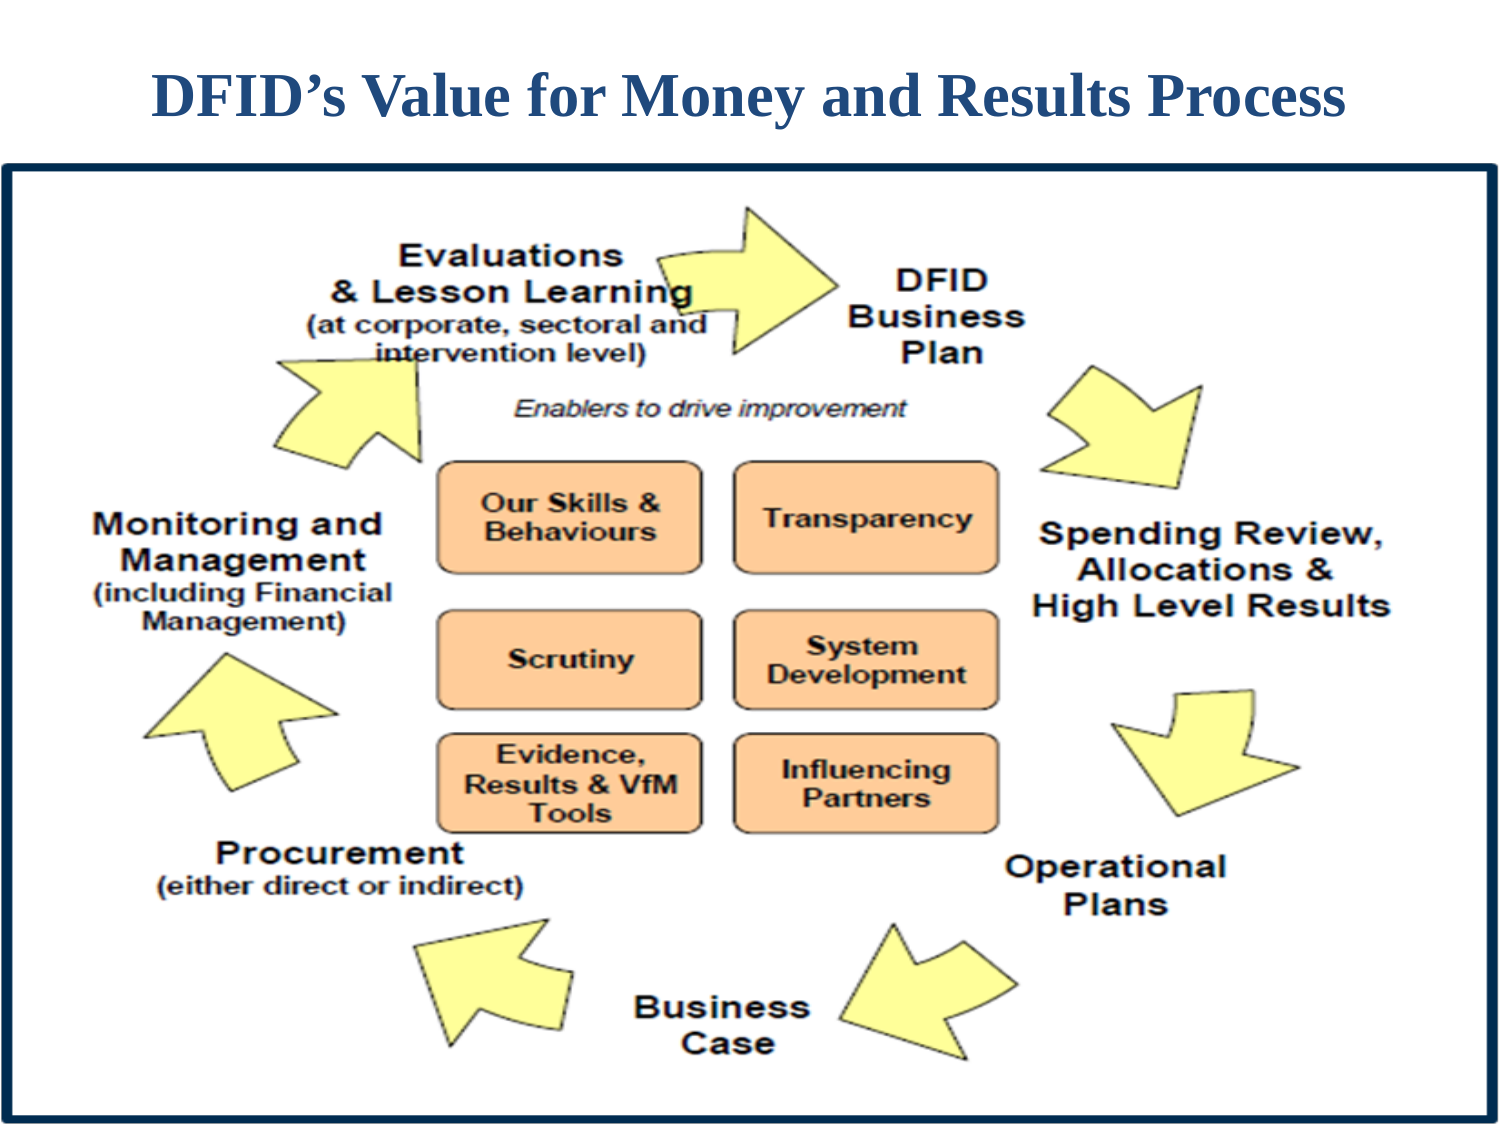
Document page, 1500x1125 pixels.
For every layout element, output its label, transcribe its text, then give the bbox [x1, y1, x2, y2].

title DFID’s Value for Money and Results Process [74, 44, 1426, 138]
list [0, 162, 1500, 1125]
